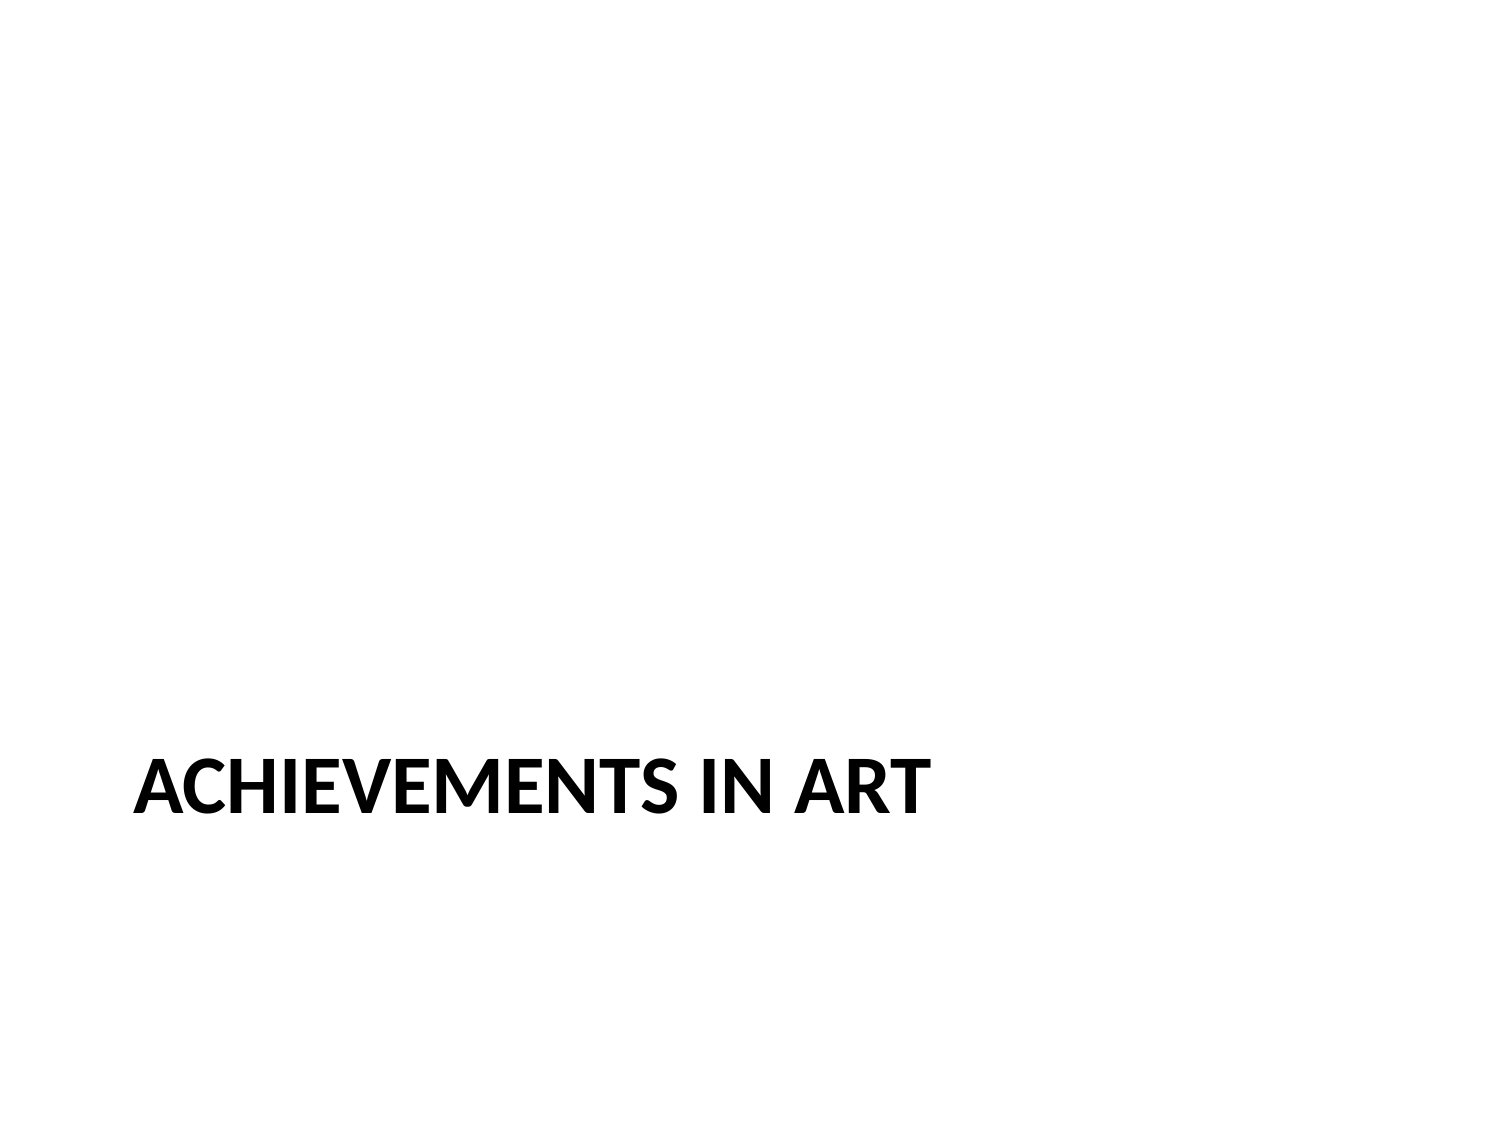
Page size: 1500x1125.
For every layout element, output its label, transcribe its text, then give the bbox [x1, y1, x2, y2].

title Achievements in Art [118, 722, 1394, 947]
